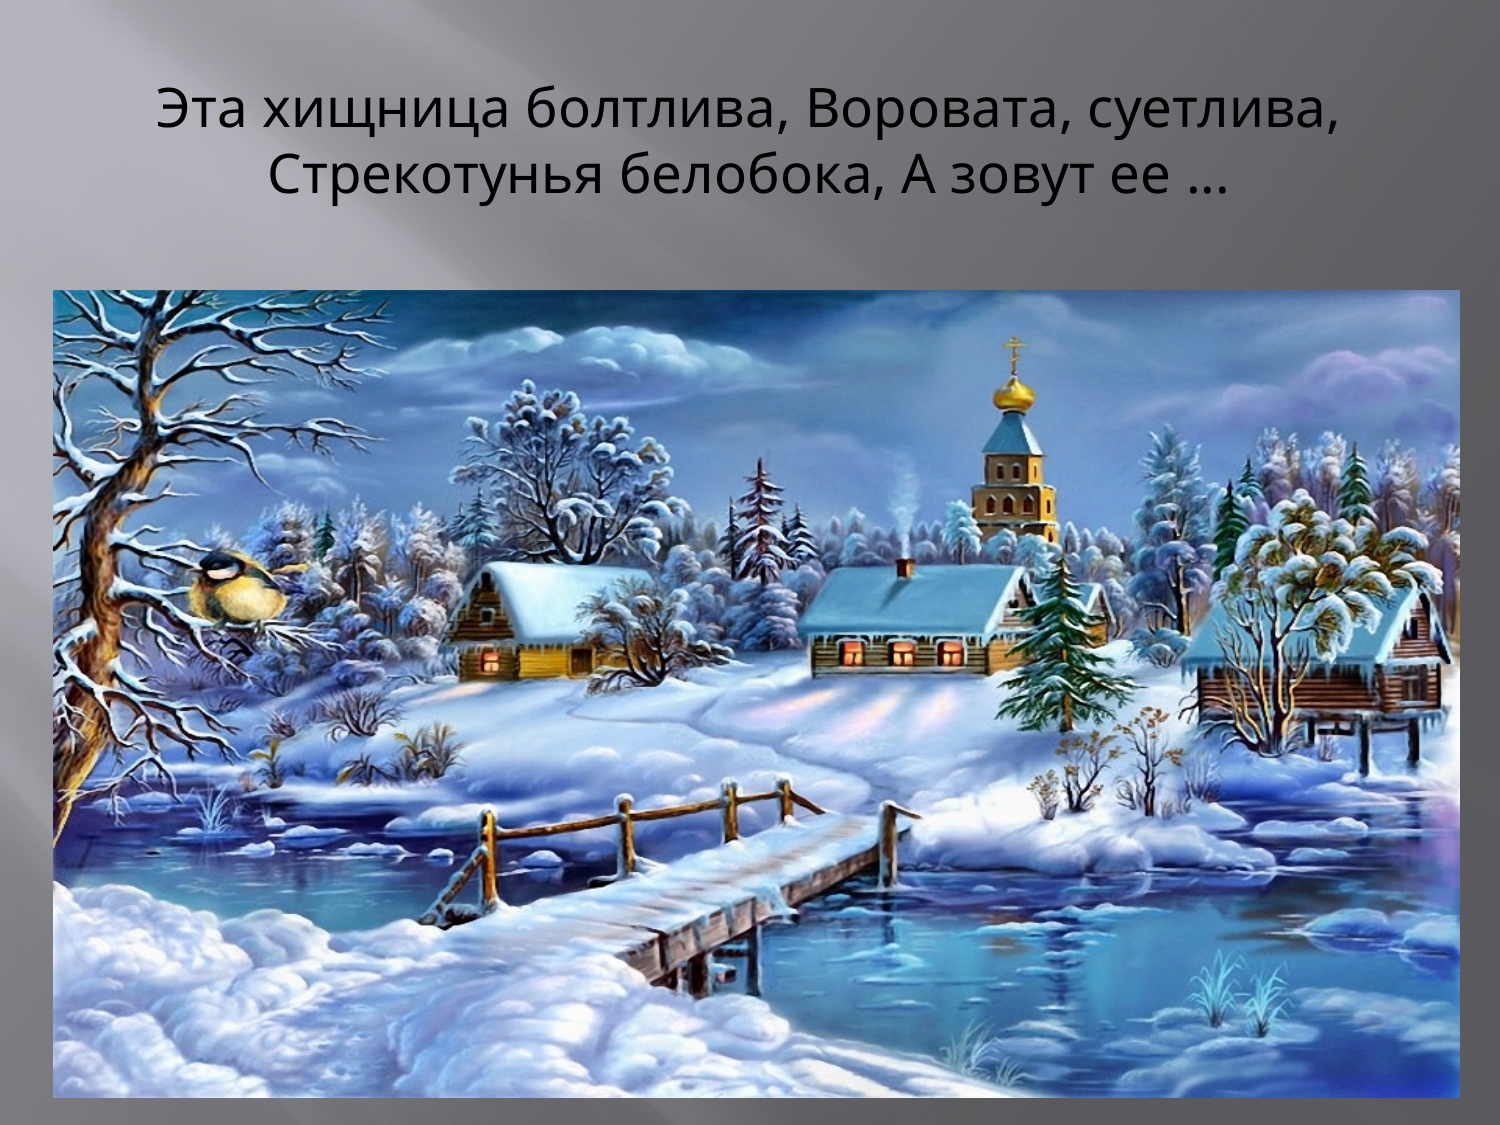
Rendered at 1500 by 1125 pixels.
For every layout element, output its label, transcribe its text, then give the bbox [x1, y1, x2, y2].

title Эта хищница болтлива, Воровата, суетлива, Стрекотунья белобока, А зовут ее ... [75, 45, 1425, 233]
picture [52, 290, 1460, 1098]
